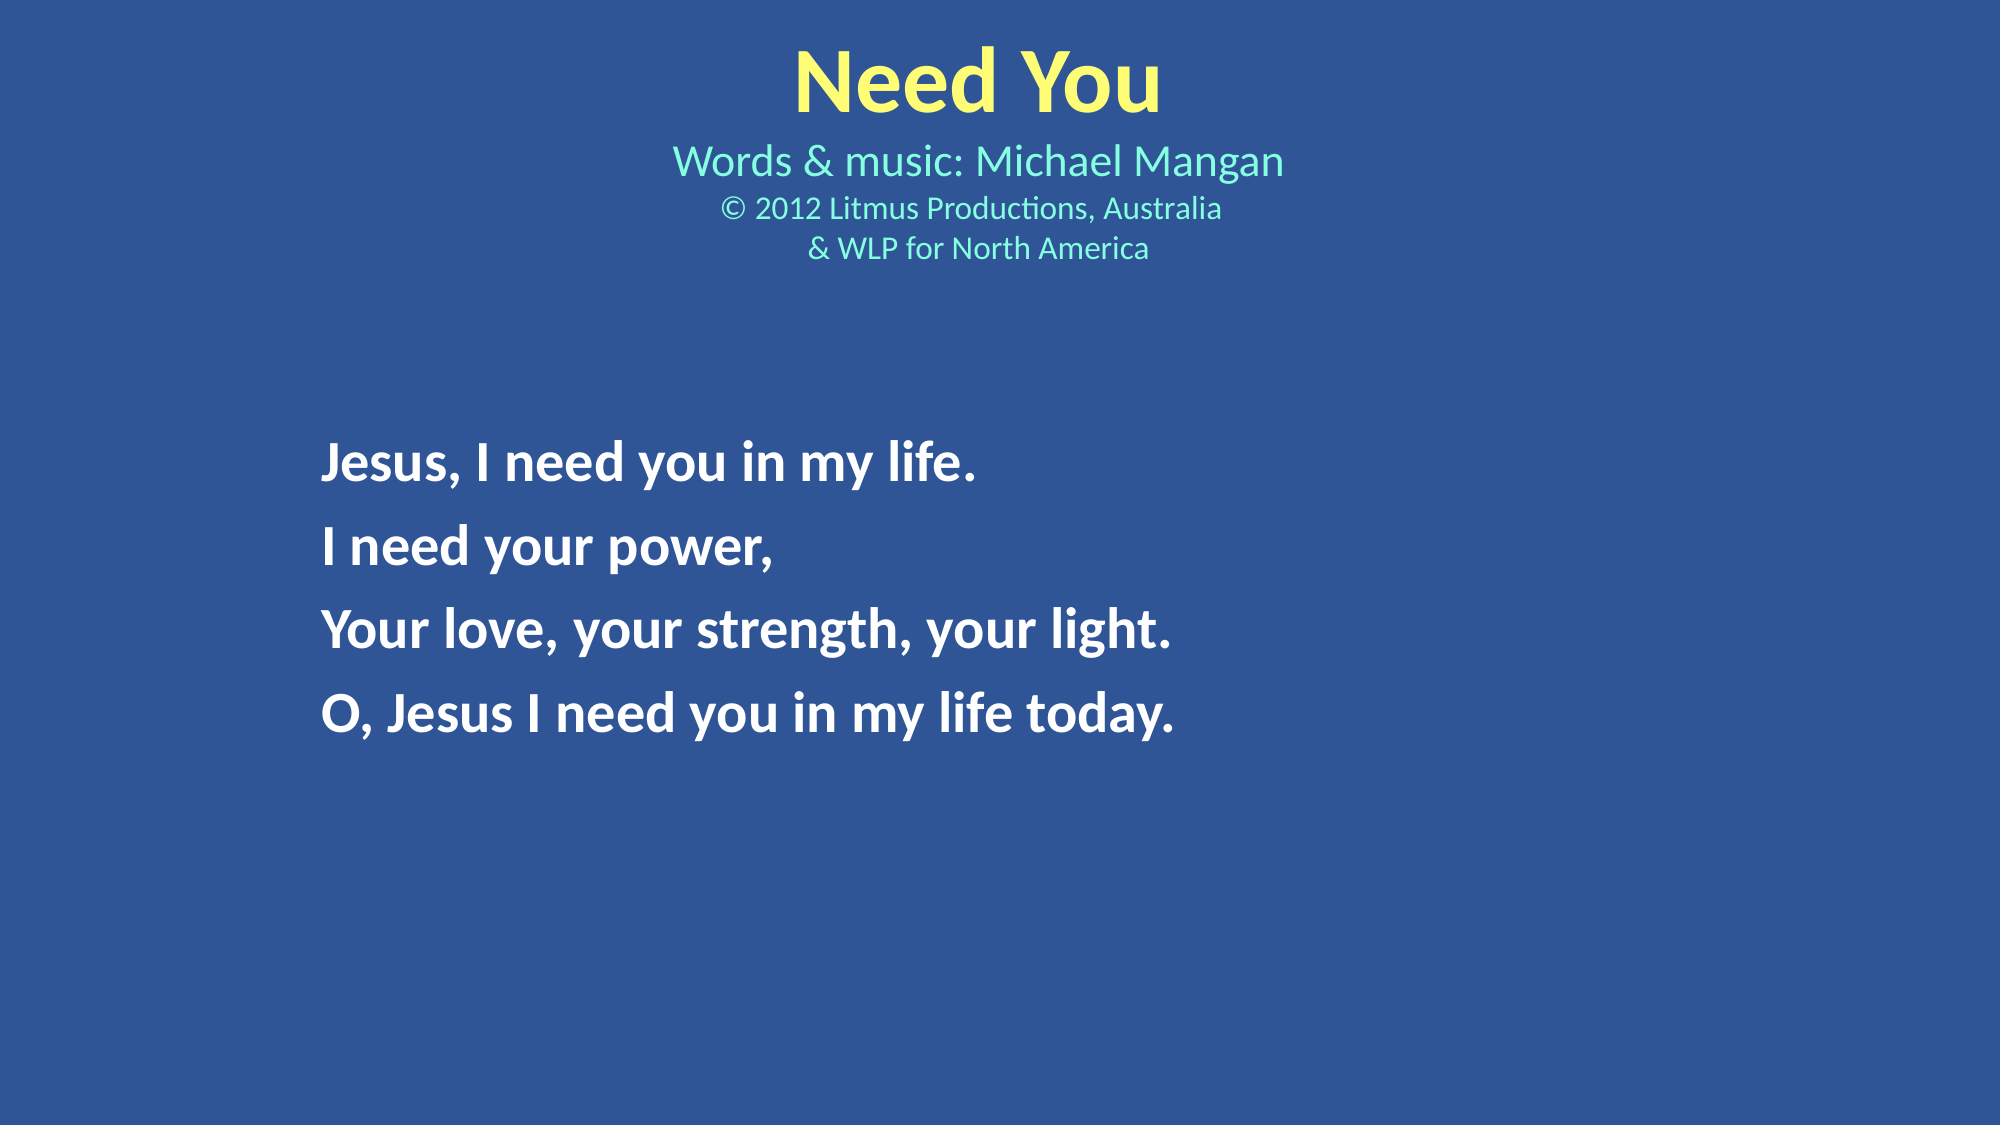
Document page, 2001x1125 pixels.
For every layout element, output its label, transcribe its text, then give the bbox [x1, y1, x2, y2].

text_box Need You Words & music: Michael Mangan © 2012 Litmus Productions, Australia & WLP for North America [291, 0, 1667, 302]
list Jesus, I need you in my life. I need your power, Your love, your strength, your light. O, Jesus I need you in my life today. [306, 423, 1694, 786]
